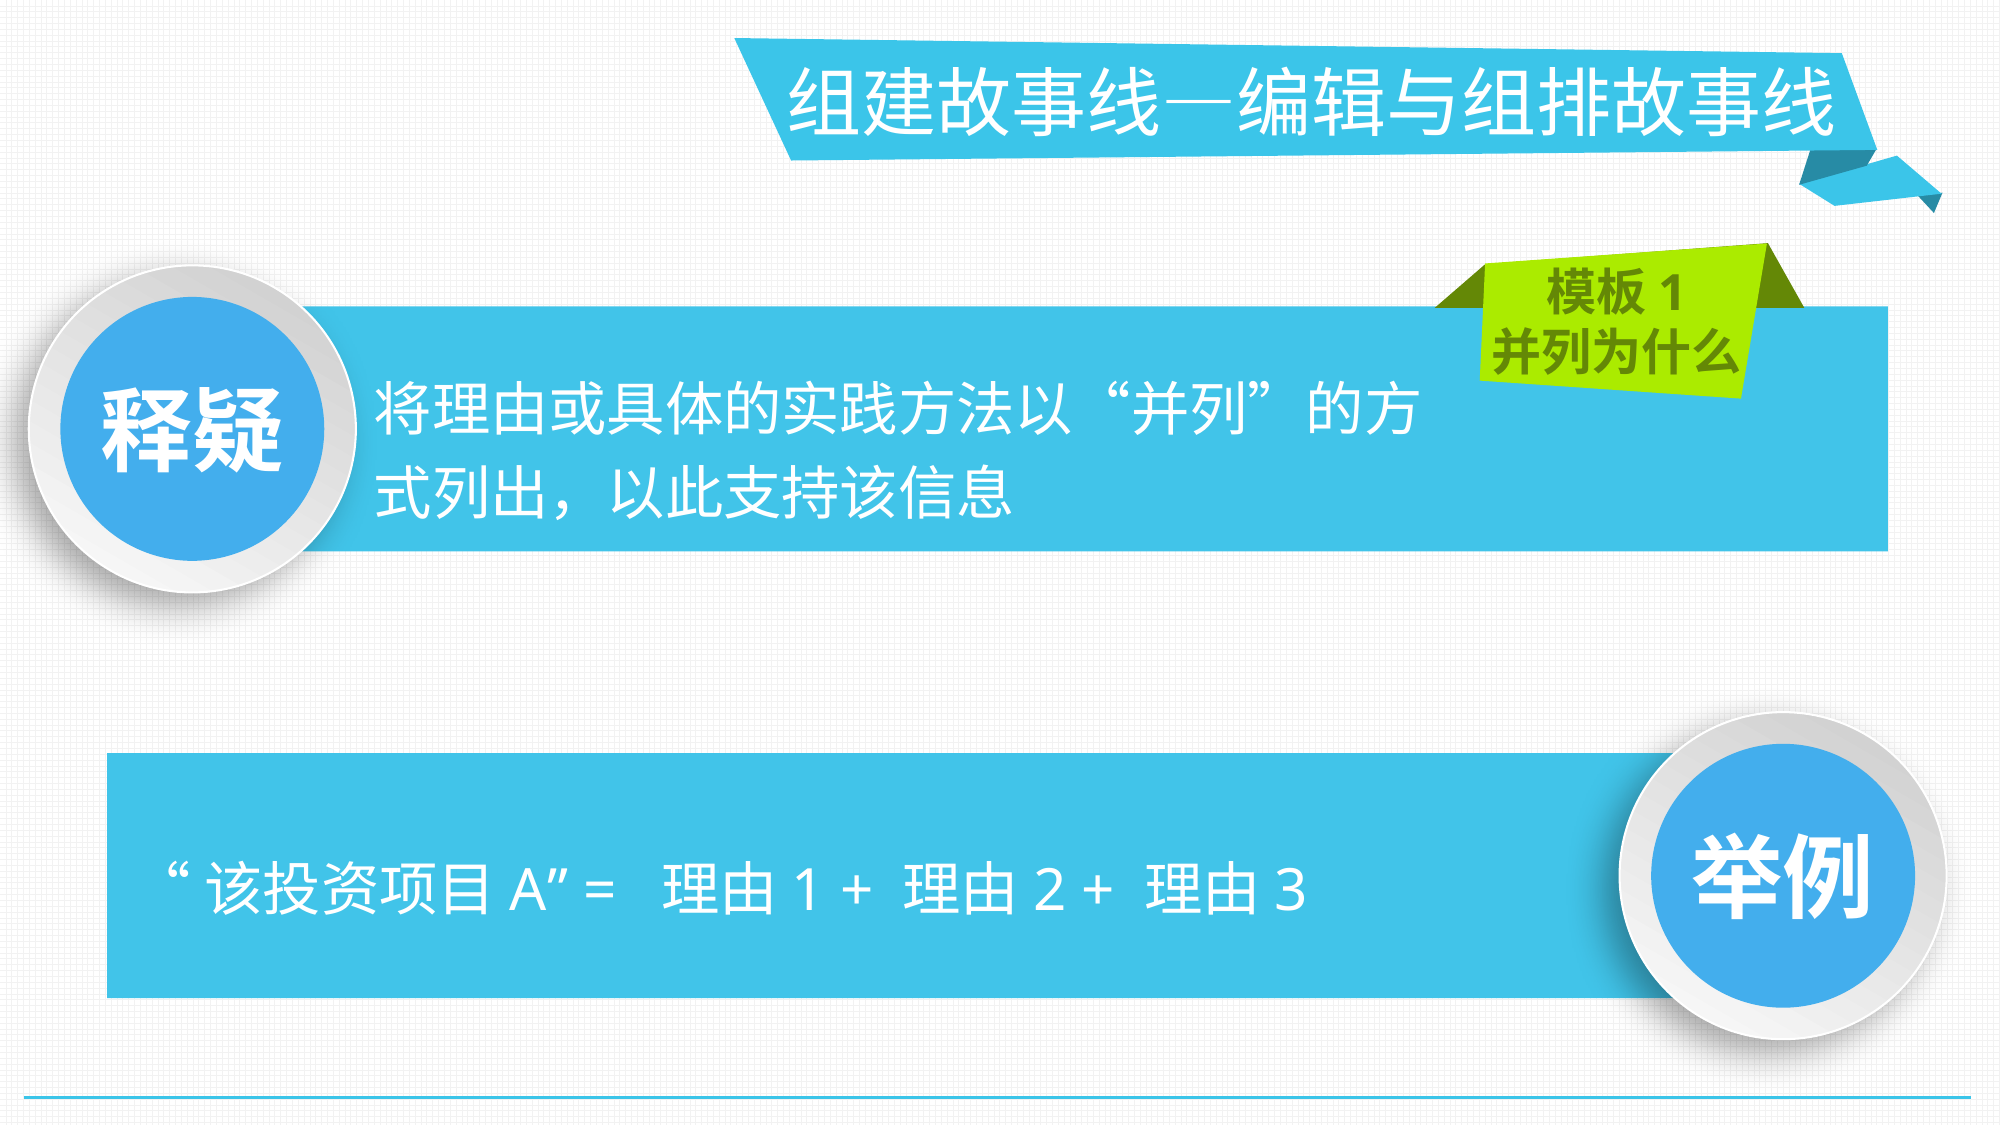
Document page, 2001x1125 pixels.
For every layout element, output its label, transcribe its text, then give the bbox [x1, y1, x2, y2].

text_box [28, 265, 356, 593]
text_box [1434, 243, 1805, 399]
text_box “该投资项目A” = 理由1 + 理由2 + 理由3 [117, 830, 1619, 930]
text_box [106, 752, 1619, 999]
text_box 将理由或具体的实践方法以“并列”的方 式列出，以此支持该信息 [359, 350, 1862, 534]
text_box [1619, 712, 1947, 1040]
text_box [356, 305, 1889, 552]
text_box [734, 38, 1945, 214]
